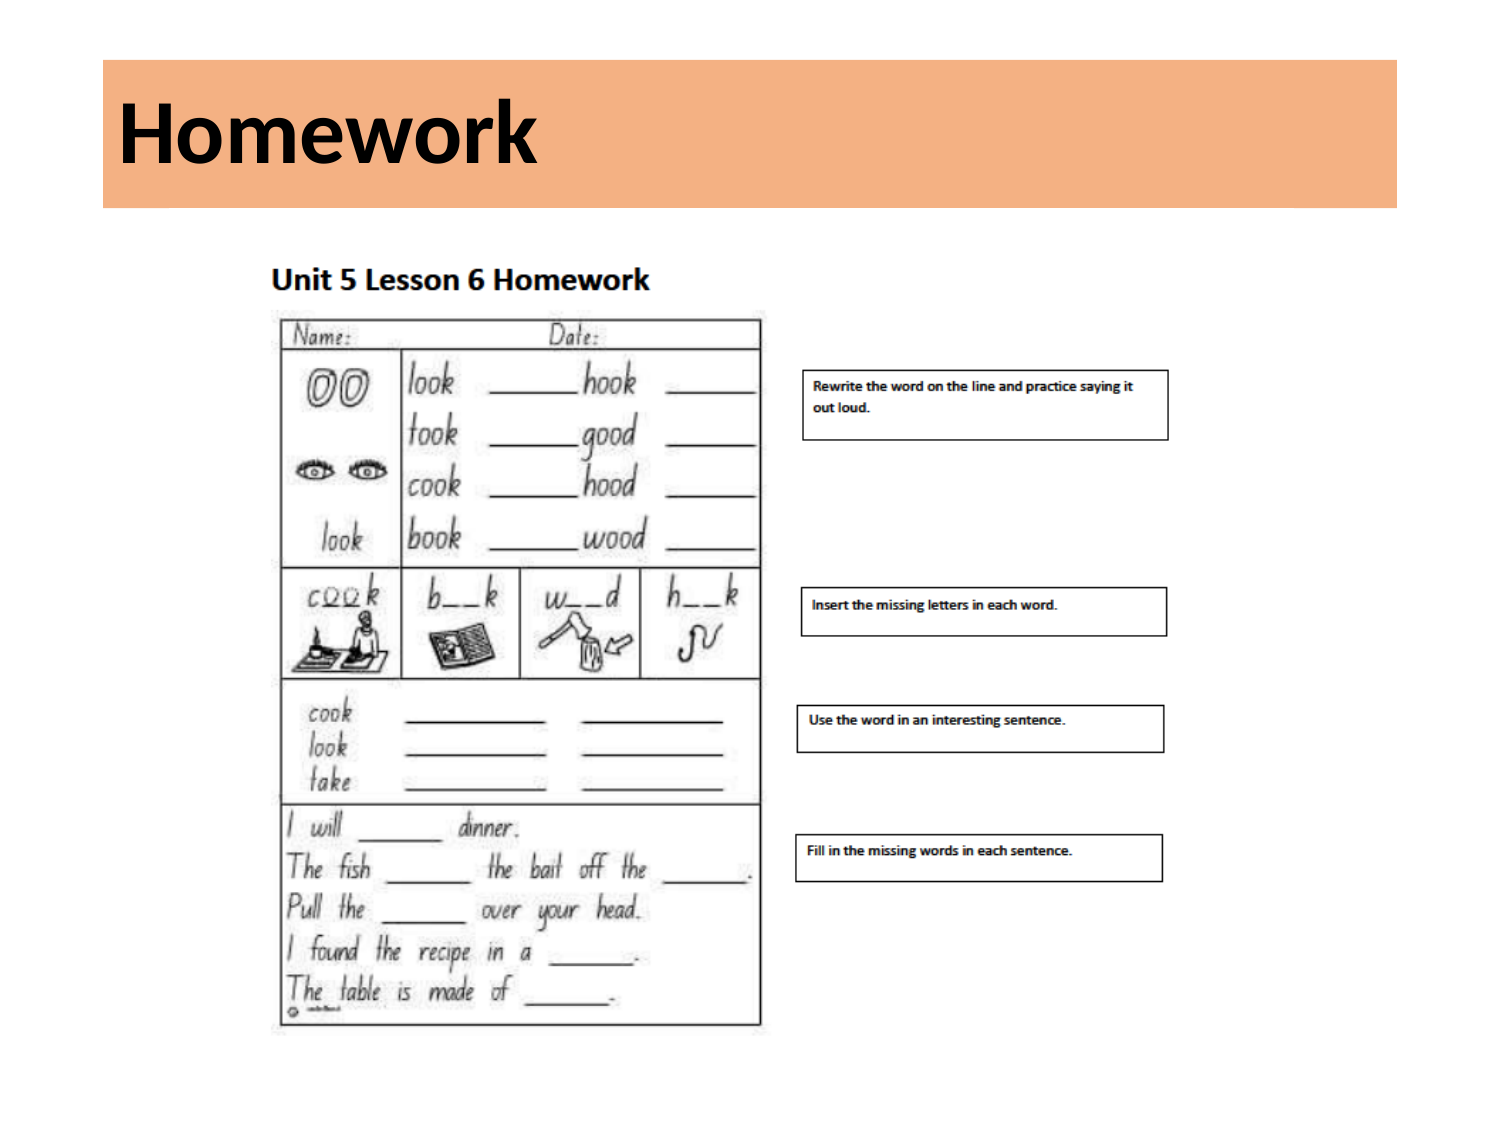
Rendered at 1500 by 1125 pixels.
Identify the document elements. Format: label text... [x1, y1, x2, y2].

title Homework [103, 59, 1397, 209]
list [169, 208, 1294, 1077]
